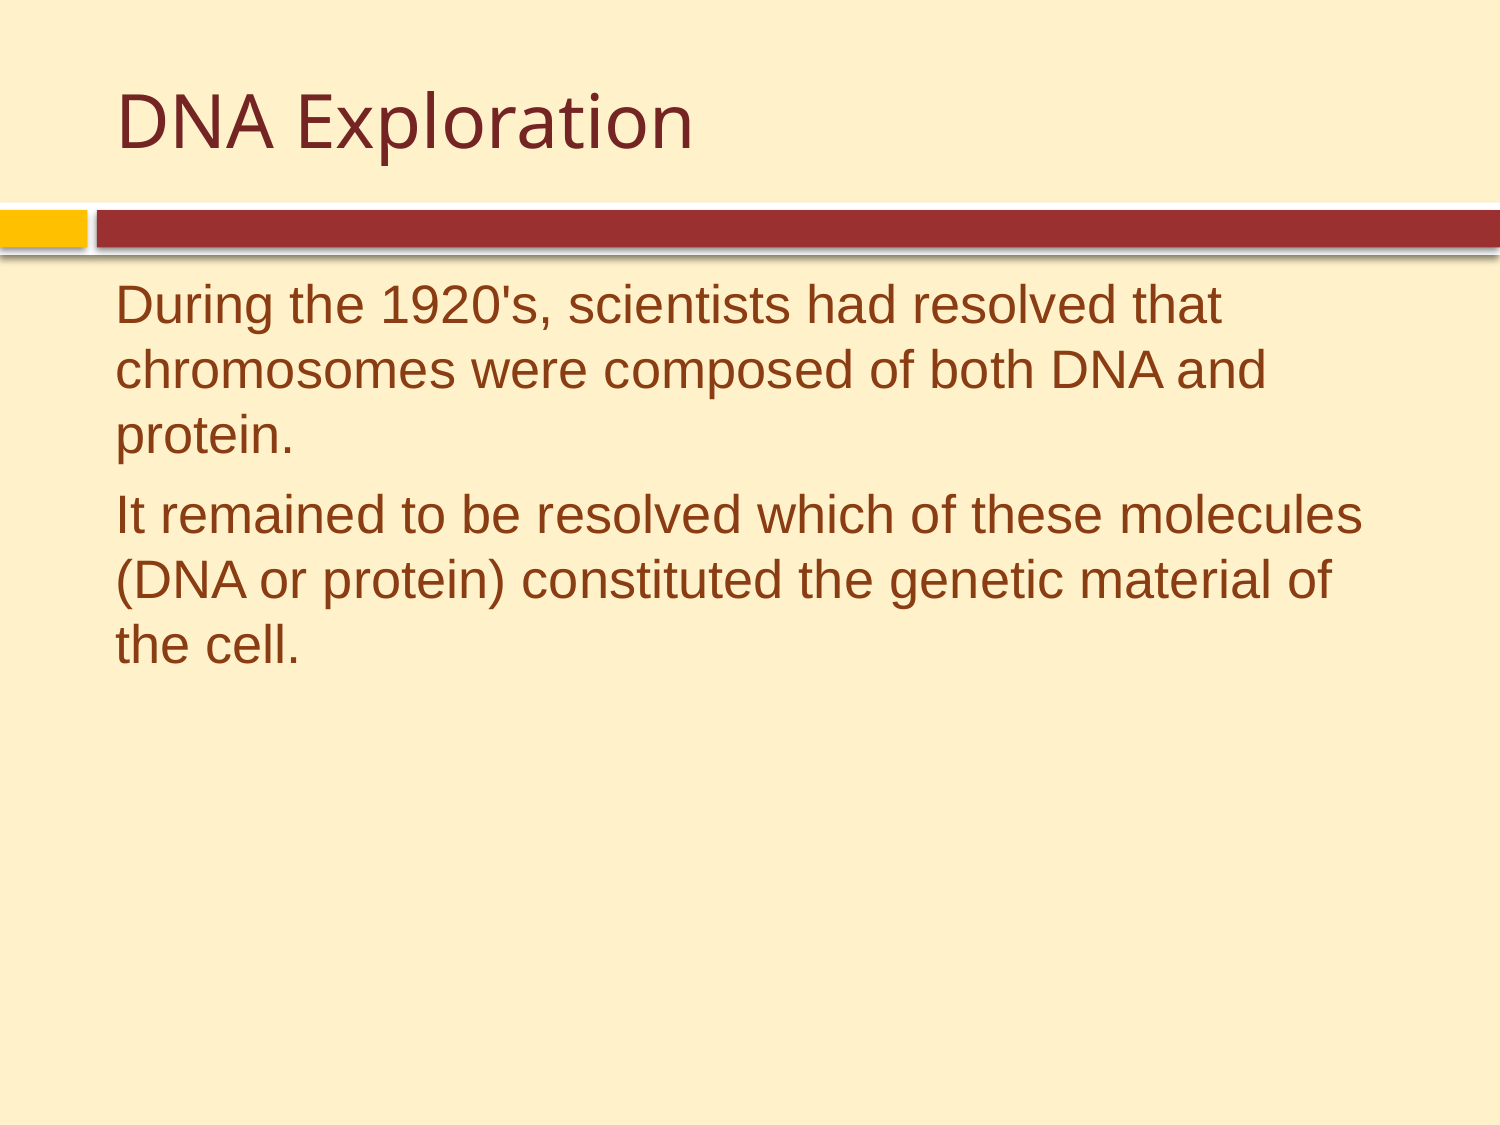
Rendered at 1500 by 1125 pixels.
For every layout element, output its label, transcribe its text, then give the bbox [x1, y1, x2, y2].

list During the 1920's, scientists had resolved that chromosomes were composed of both DNA and protein. It remained to be resolved which of these molecules (DNA or protein) constituted the genetic material of the cell. [100, 262, 1438, 1000]
title DNA Exploration [100, 37, 1438, 200]
